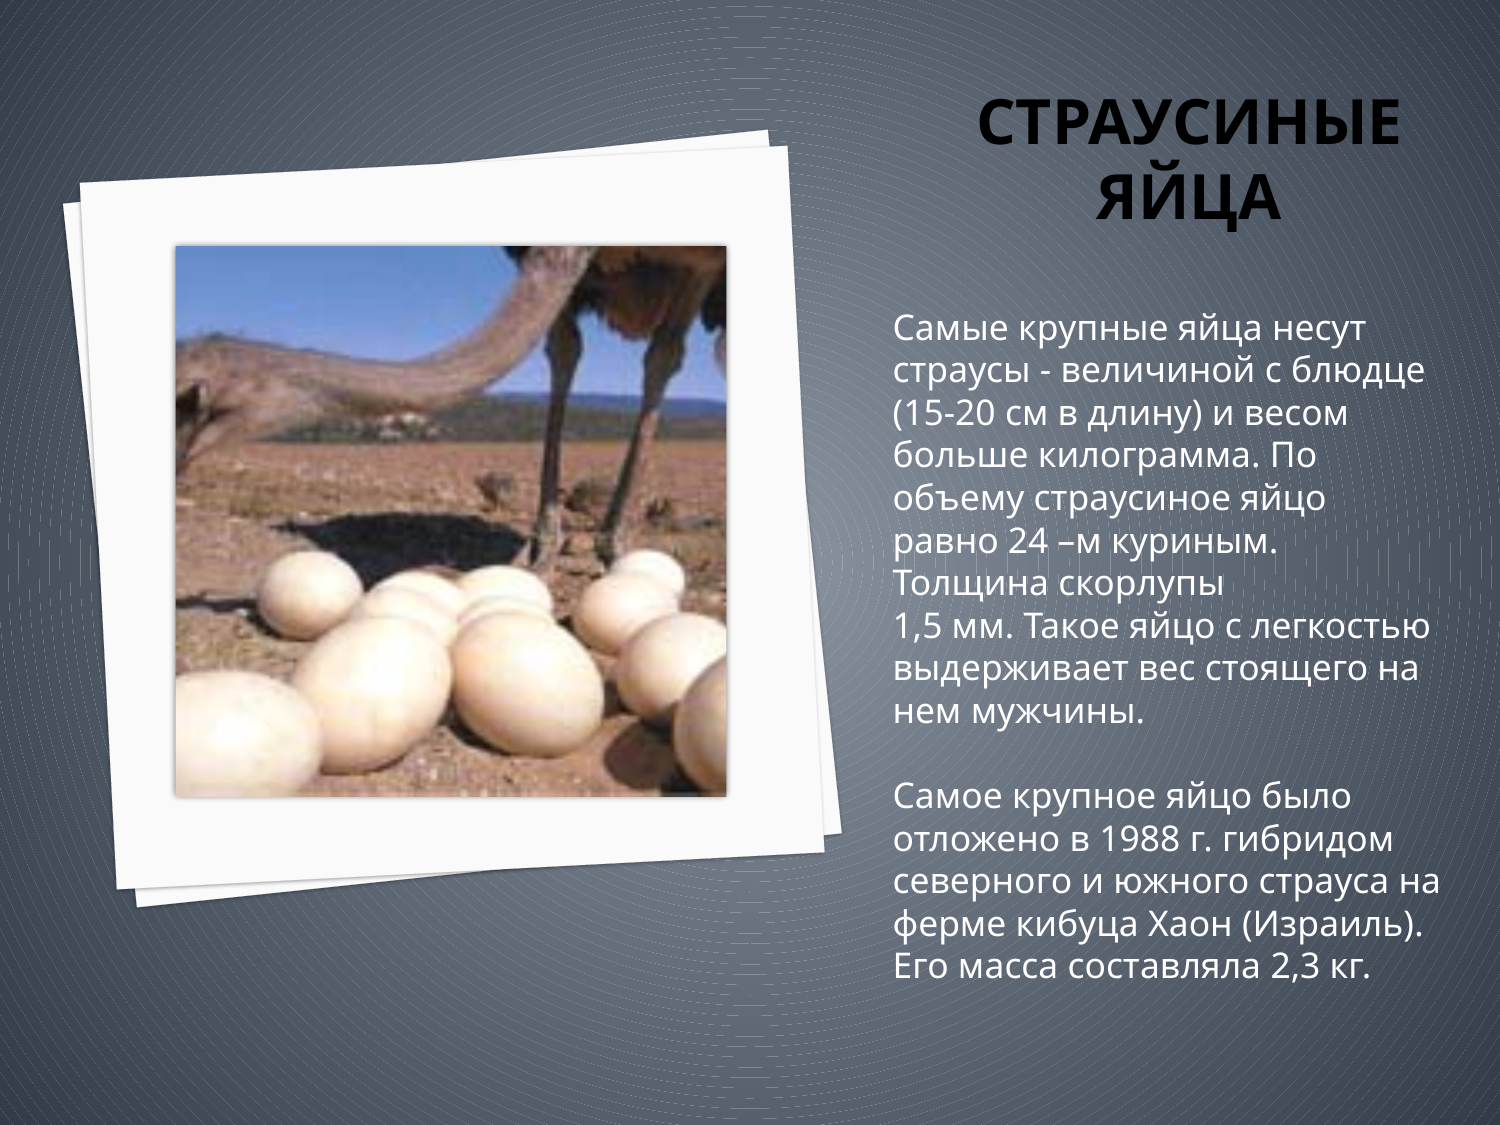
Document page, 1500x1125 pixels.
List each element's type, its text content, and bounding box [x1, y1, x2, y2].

title Страусиные яйца [878, 0, 1500, 232]
list Самые крупные яйца несут страусы - величиной с блюдце (15-20 см в длину) и весом больше килограмма. По объему страусиное яйцо равно 24 –м куриным. Толщина скорлупы 1,5 мм. Такое яйцо с легкостью выдерживает вес стоящего на нем мужчины. Самое крупное яйцо было отложено в 1988 г. гибридом северного и южного страуса на ферме кибуца Хаон (Израиль). Его масса составляла 2,3 кг. [878, 304, 1442, 1008]
picture [175, 245, 727, 798]
